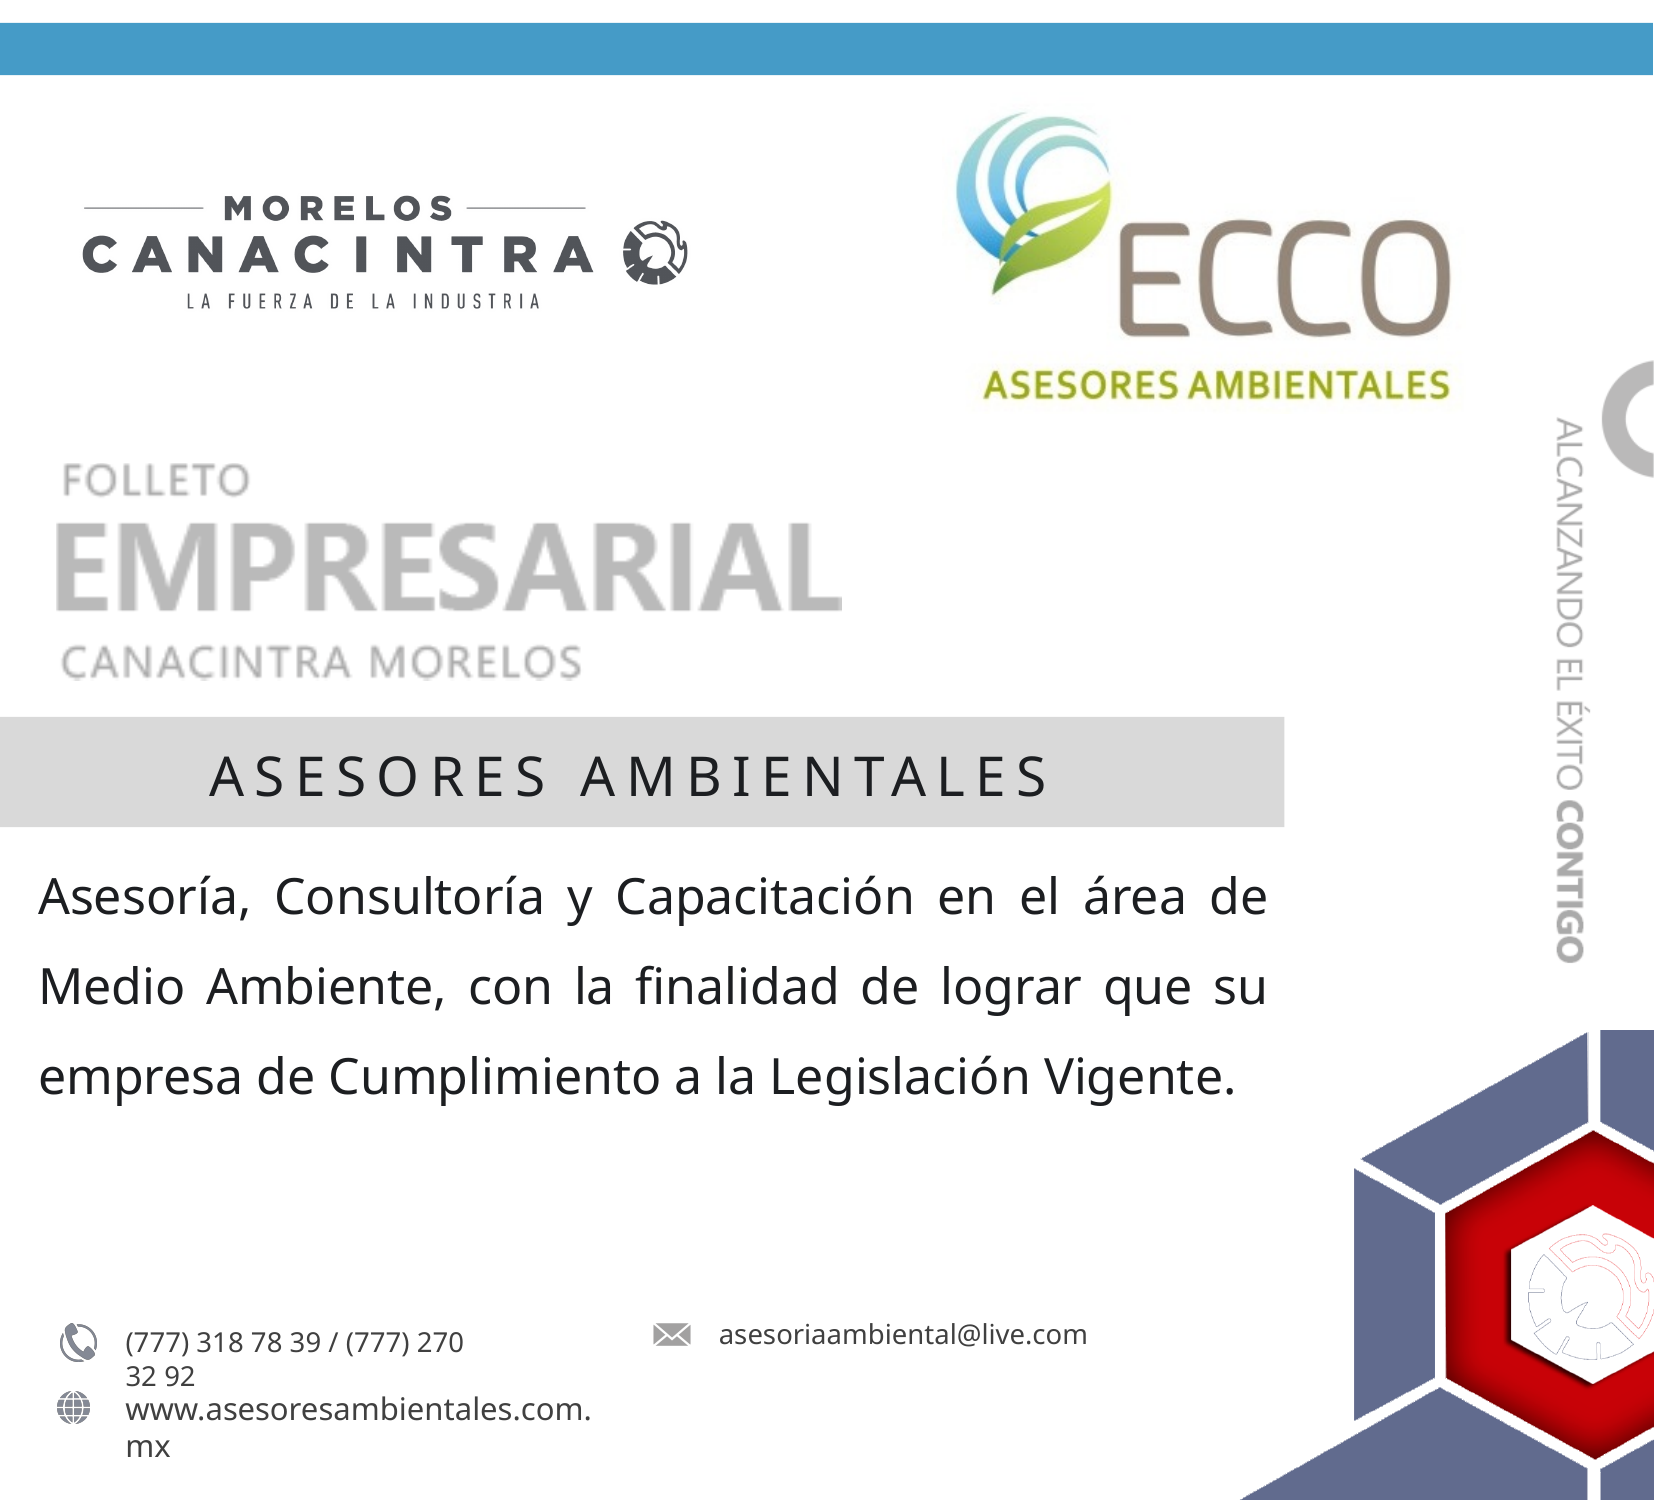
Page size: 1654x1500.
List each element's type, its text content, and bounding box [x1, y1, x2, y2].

picture [1525, 356, 1654, 969]
picture [942, 91, 1466, 414]
picture [79, 192, 691, 312]
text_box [57, 1309, 1159, 1435]
picture [1204, 1028, 1654, 1500]
text_box [0, 22, 1654, 76]
text_box ASESORES AMBIENTALES [20, 733, 1237, 815]
text_box [0, 716, 1285, 828]
text_box Asesoría, Consultoría y Capacitación en el área de Medio Ambiente, con la finalidad de lograr que su empresa de Cumplimiento a la Legislación Vigente. [23, 828, 1285, 1112]
picture [56, 463, 842, 681]
